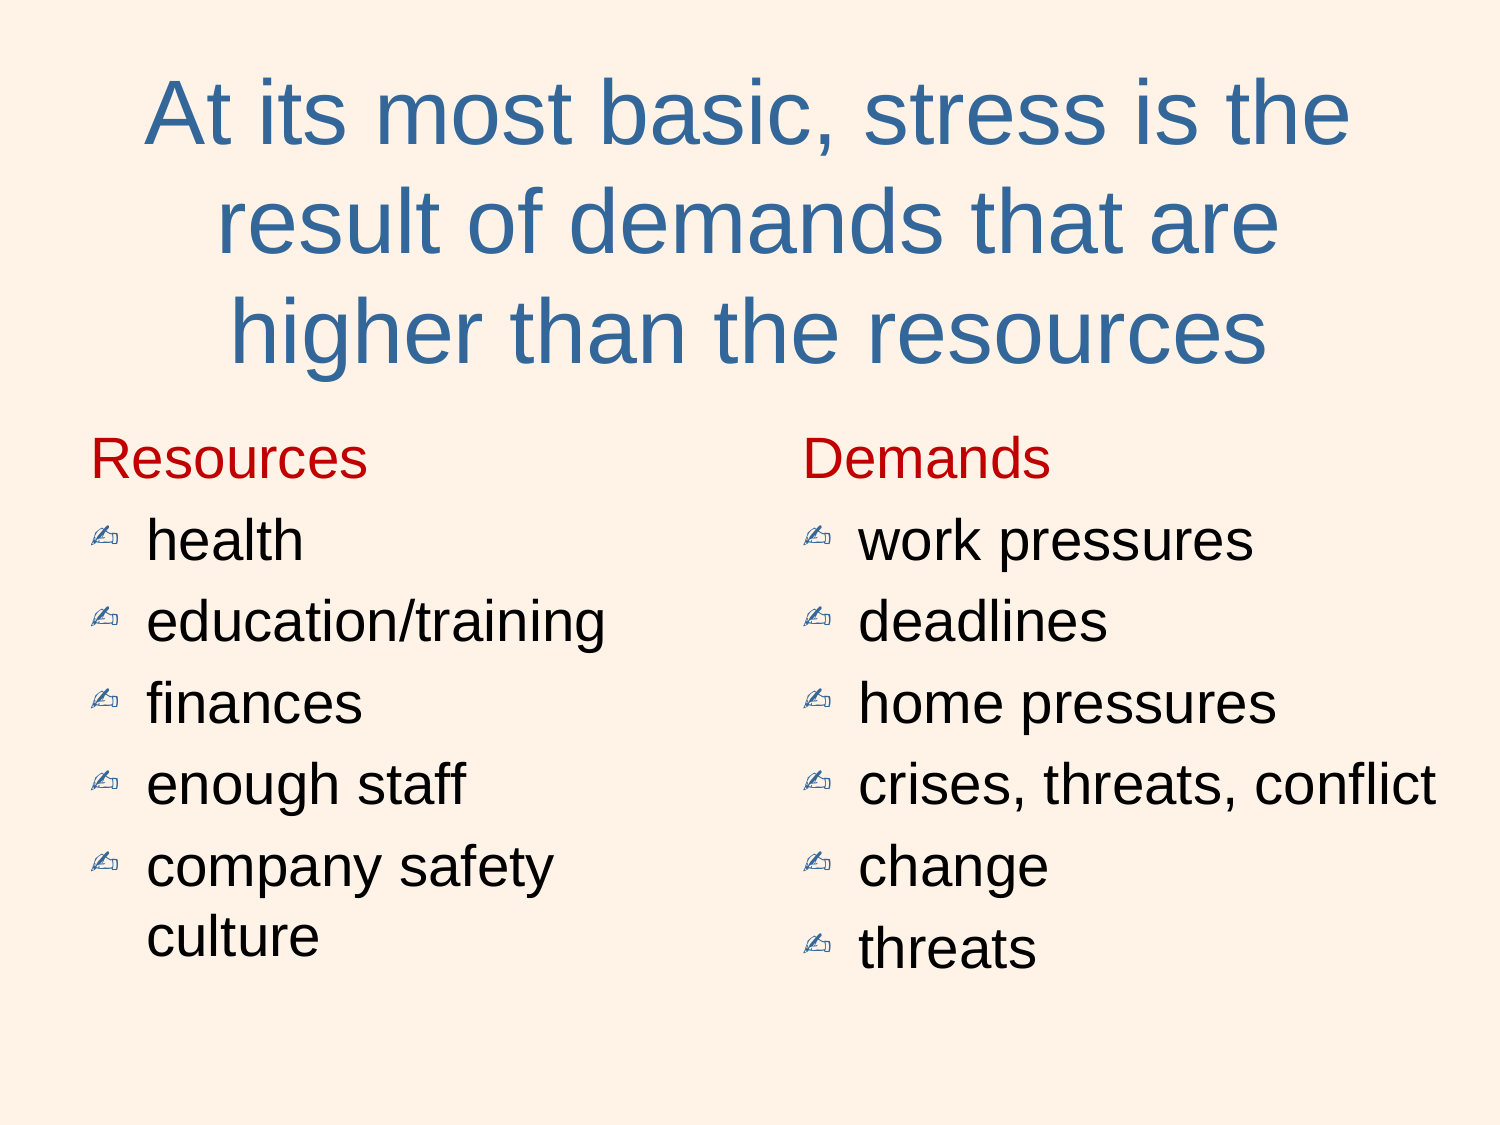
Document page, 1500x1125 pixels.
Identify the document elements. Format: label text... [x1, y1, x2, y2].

title At its most basic, stress is the result of demands that are higher than the resources [75, 45, 1425, 233]
list Demands work pressures deadlines home pressures crises, threats, conflict change threats [787, 412, 1488, 1088]
list Resources health education/training finances enough staff company safety culture [74, 412, 701, 1088]
